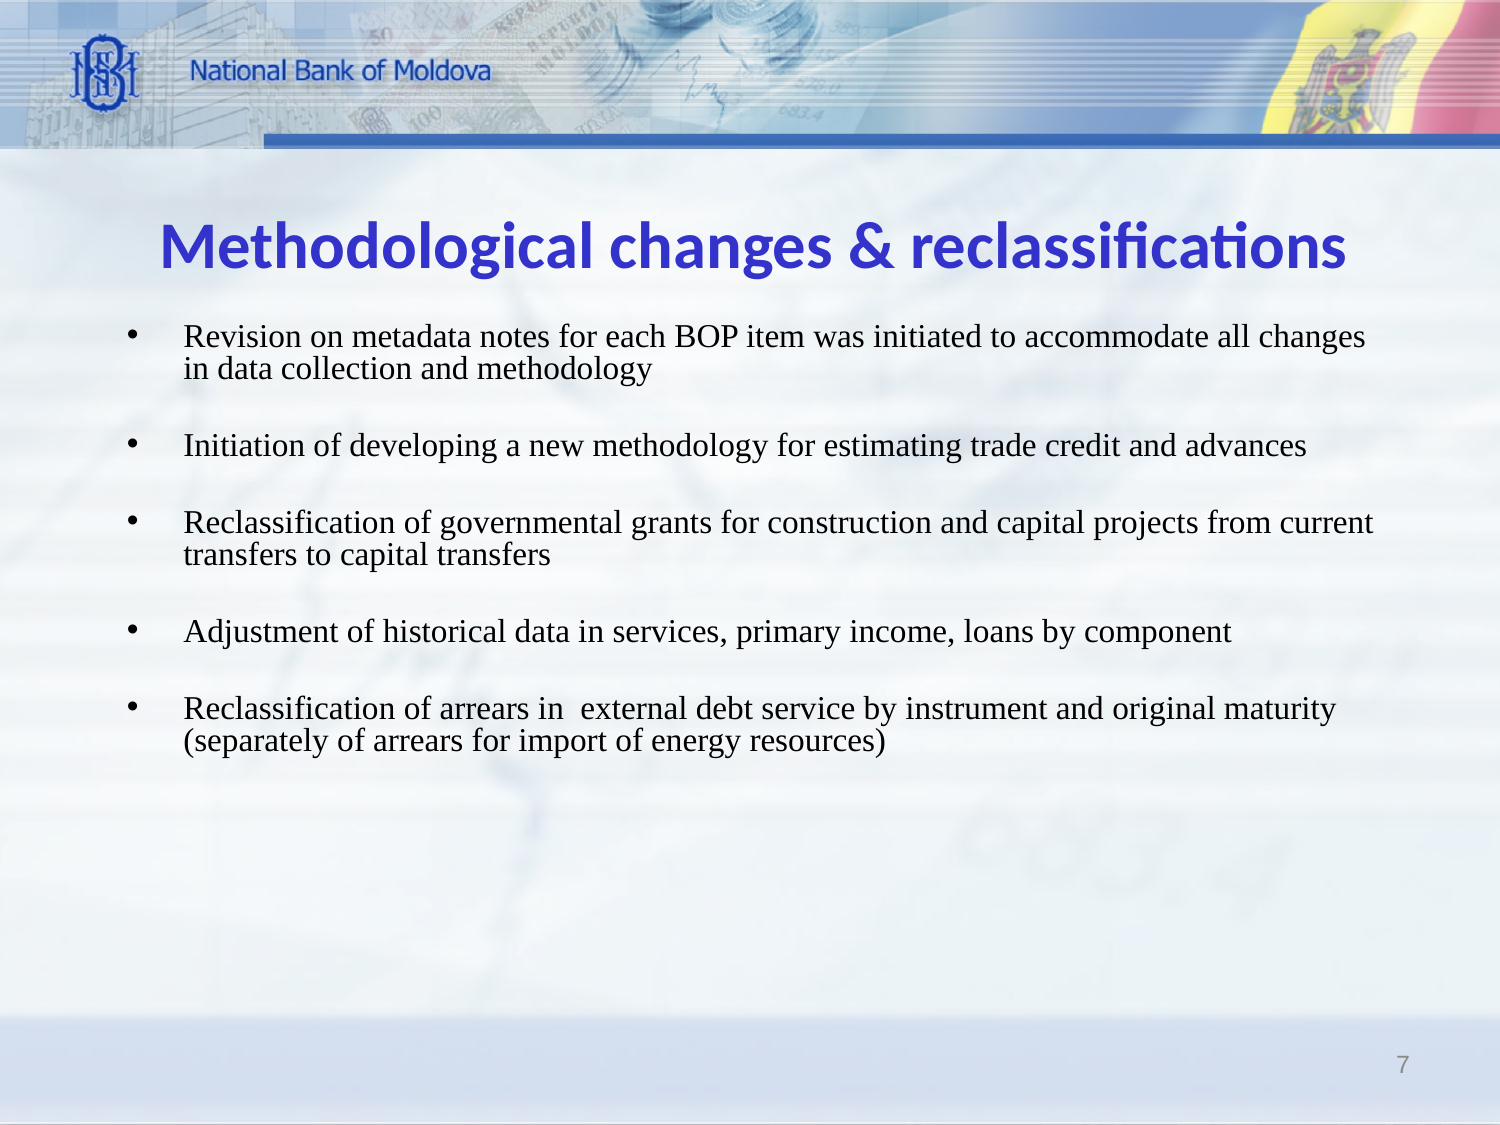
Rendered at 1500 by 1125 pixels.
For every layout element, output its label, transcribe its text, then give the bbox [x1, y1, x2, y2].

title Methodological changes & reclassifications [86, 173, 1437, 311]
picture [0, 0, 1500, 1125]
slide_number 7 [1074, 1024, 1425, 1103]
text_box Revision on metadata notes for each BOP item was initiated to accommodate all changes in data collection and methodology Initiation of developing a new methodology for estimating trade credit and advances Reclassification of governmental grants for construction and capital projects from current transfers to capital transfers Adjustment of historical data in services, primary income, loans by component Reclassification of arrears in external debt service by instrument and original maturity (separately of arrears for import of energy resources) [112, 314, 1412, 1012]
